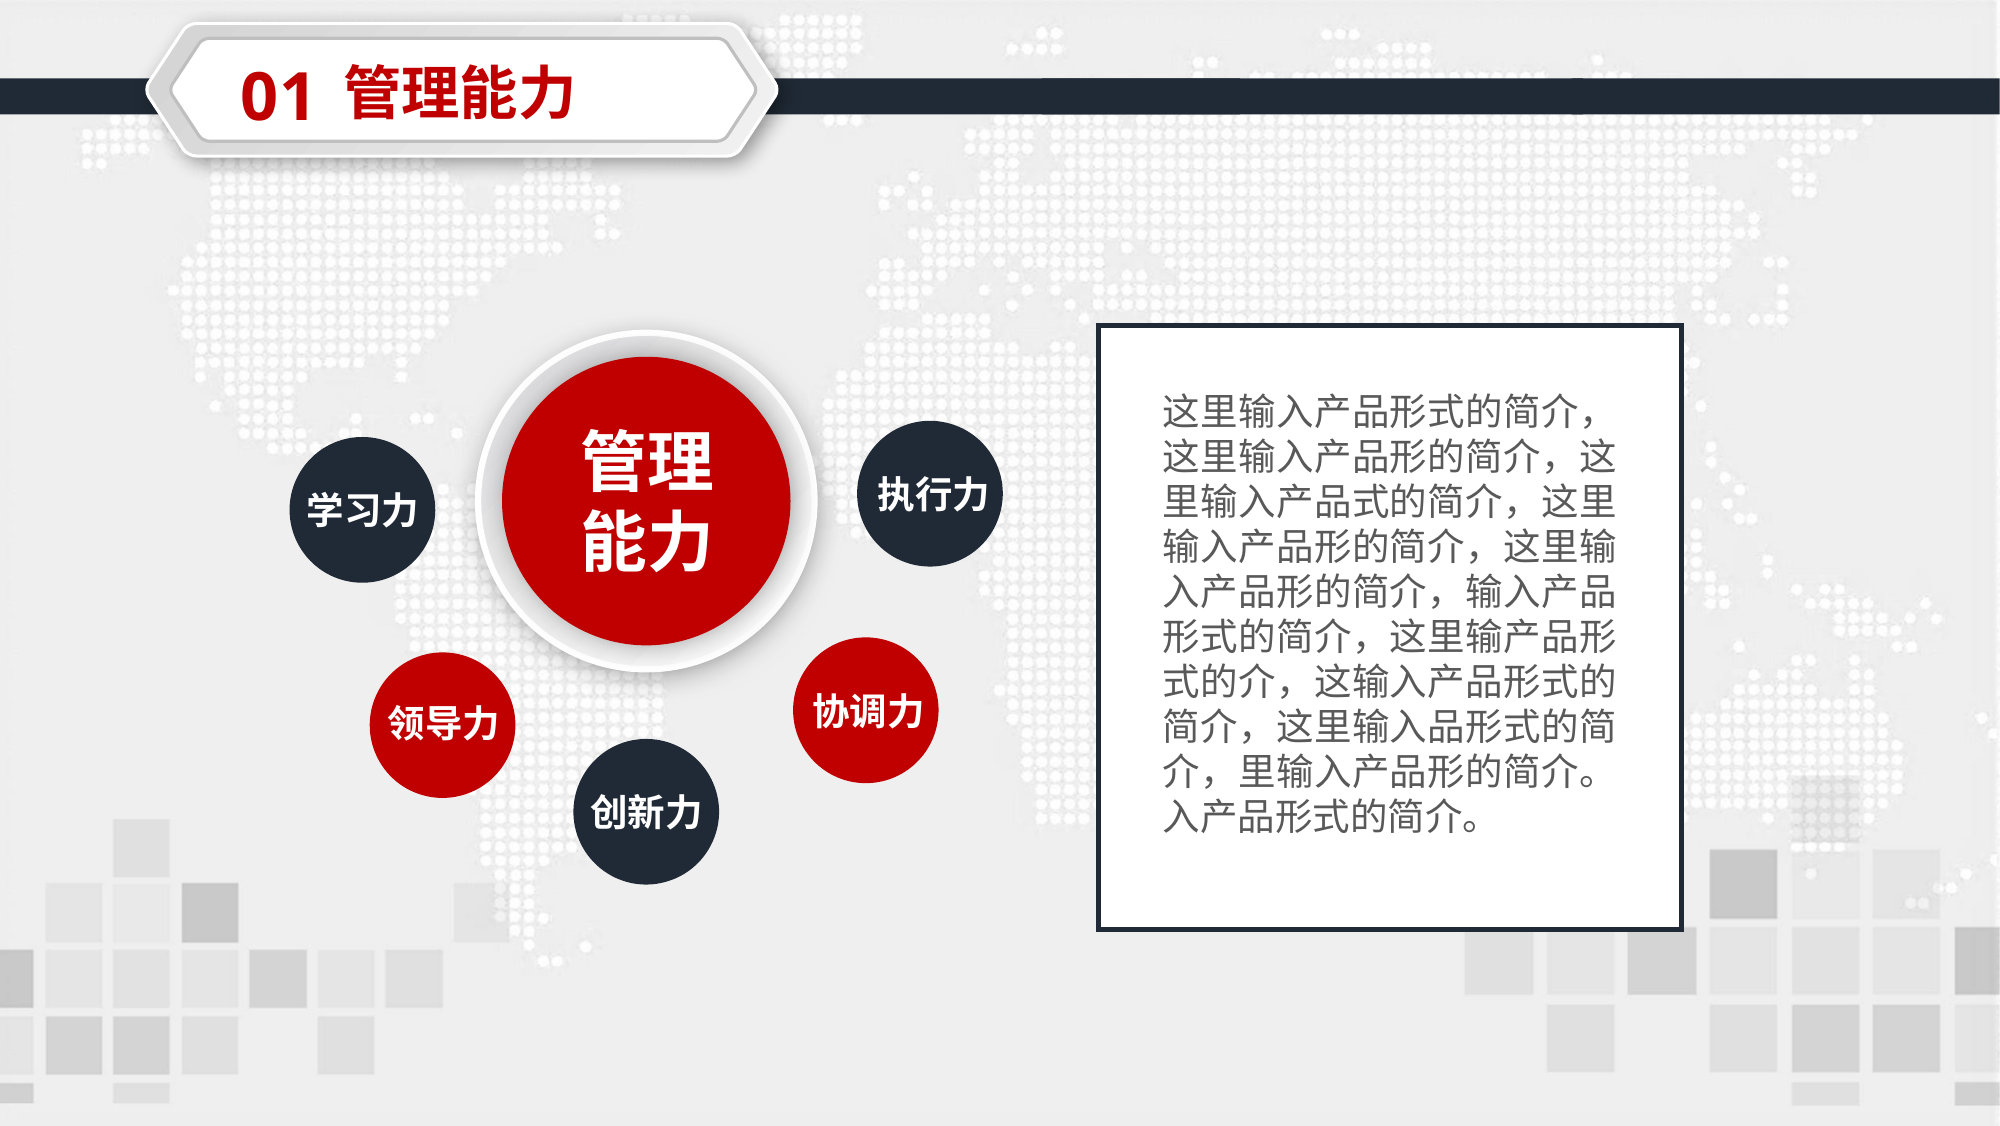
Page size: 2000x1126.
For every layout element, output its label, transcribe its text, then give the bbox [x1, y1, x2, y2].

text_box 领导力 [360, 692, 529, 753]
text_box [1098, 325, 1682, 930]
text_box [296, 540, 429, 583]
text_box [500, 355, 792, 647]
text_box [296, 436, 429, 479]
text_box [146, 23, 777, 157]
text_box [375, 753, 510, 798]
text_box [863, 524, 997, 567]
text_box [1493, 78, 1571, 115]
picture [0, 115, 2000, 1126]
text_box [580, 842, 713, 885]
text_box 管理能力 [565, 412, 752, 588]
text_box [799, 740, 933, 784]
text_box [477, 331, 816, 671]
text_box [377, 652, 508, 692]
picture [0, 0, 2000, 78]
text_box 管理能力 [328, 49, 1493, 180]
text_box [1571, 78, 2000, 115]
text_box [580, 738, 713, 781]
text_box 创新力 [573, 781, 719, 842]
text_box [0, 78, 145, 115]
text_box 学习力 [291, 479, 435, 540]
text_box 执行力 [856, 463, 1011, 524]
text_box [800, 637, 932, 679]
text_box 这里输入产品形式的简介，这里输入产品形的简介，这里输入产品式的简介，这里输入产品形的简介，这里输入产品形的简介，输入产品形式的简介，这里输产品形式的介，这输入产品形式的简介，这里输入品形式的简介，里输入产品形的简介。入产品形式的简介。 [1147, 380, 1632, 846]
text_box 协调力 [793, 679, 944, 740]
text_box [863, 420, 997, 463]
